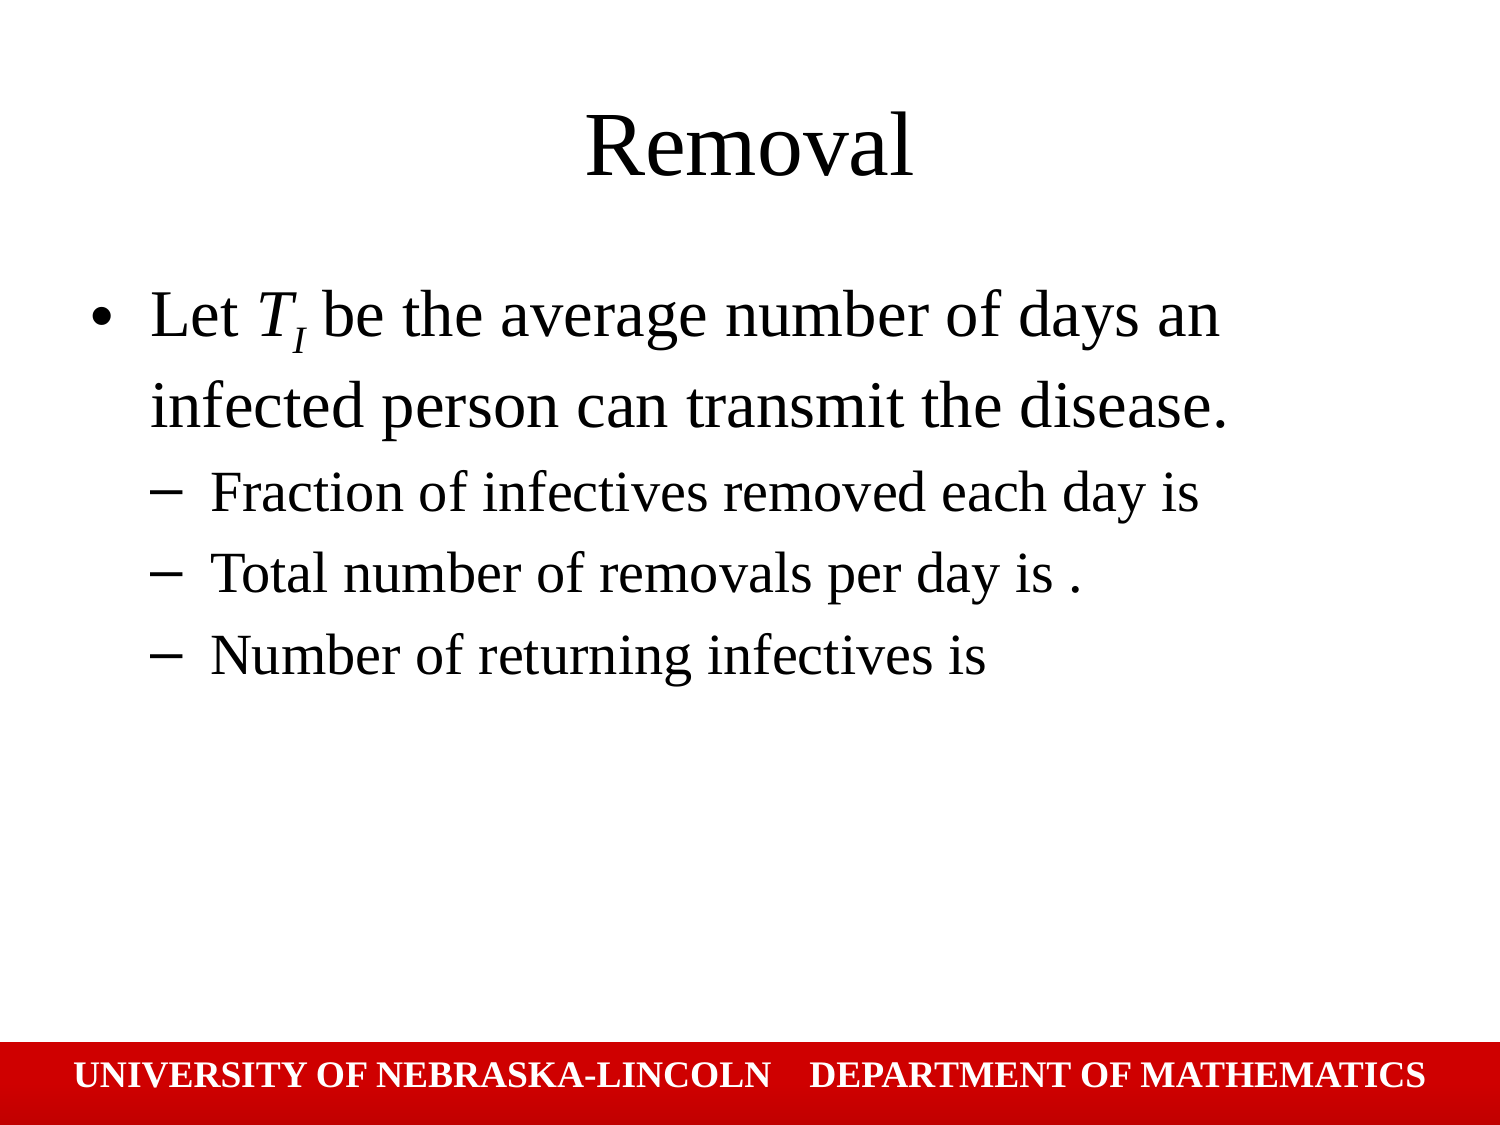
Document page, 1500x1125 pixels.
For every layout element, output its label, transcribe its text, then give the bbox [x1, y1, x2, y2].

title Removal [75, 45, 1425, 233]
